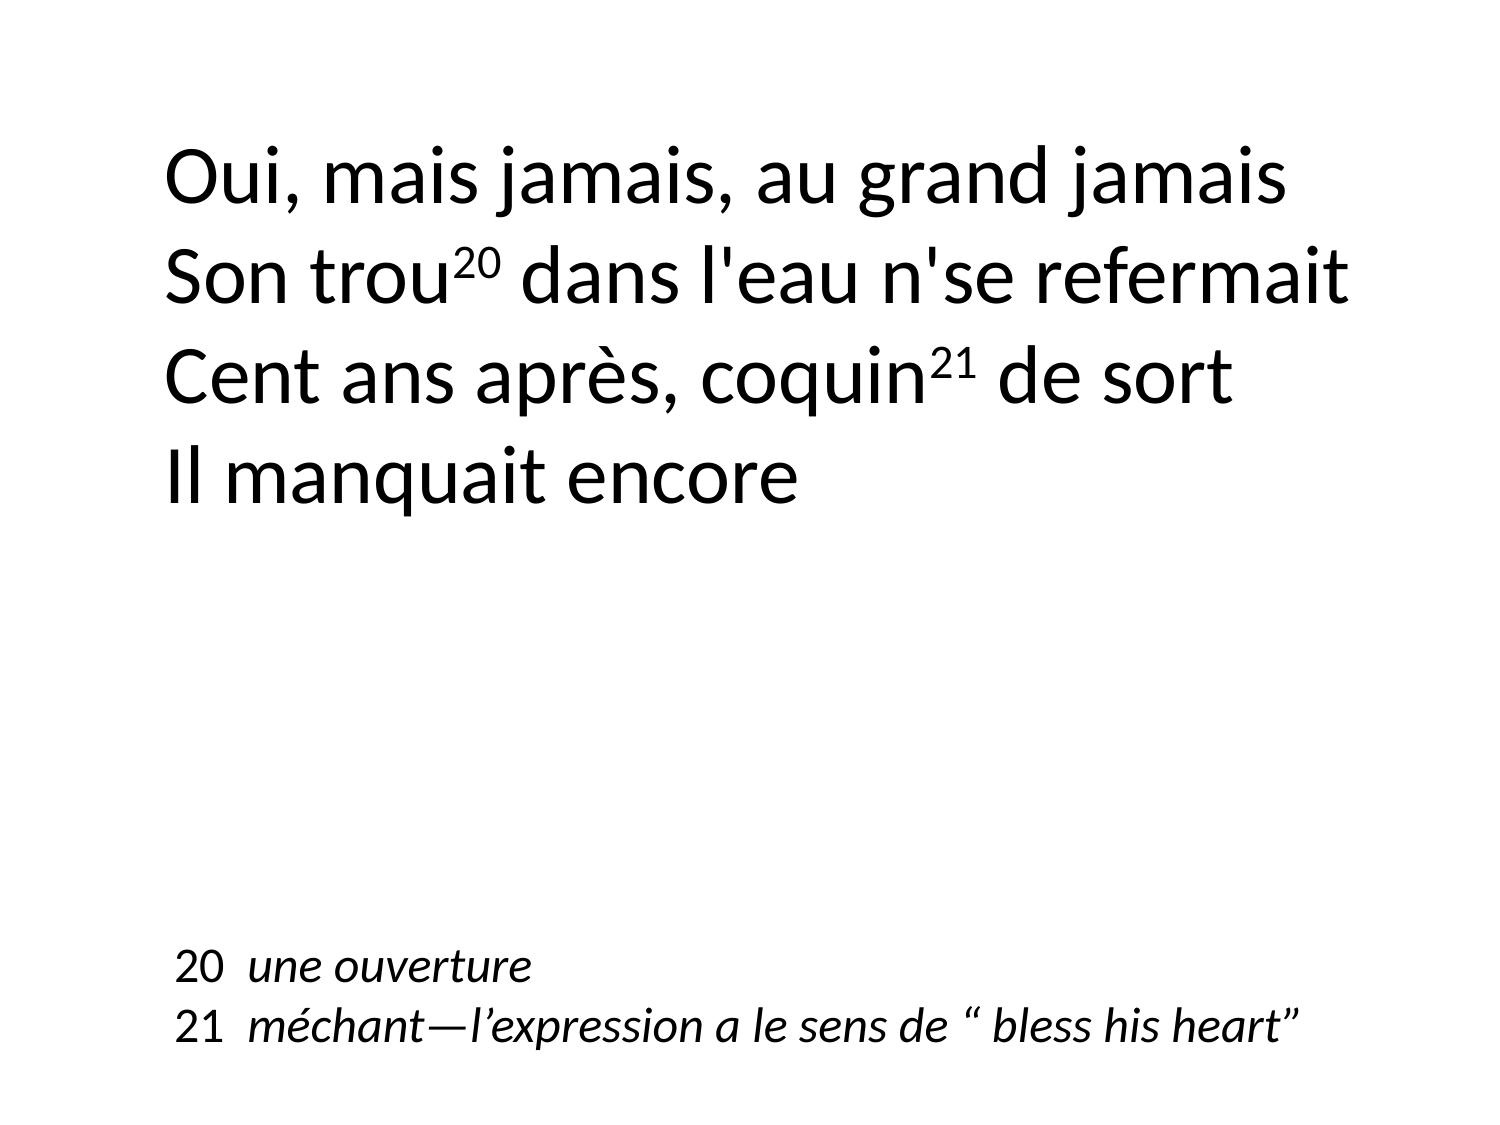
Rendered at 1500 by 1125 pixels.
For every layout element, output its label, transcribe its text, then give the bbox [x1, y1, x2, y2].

text_box Oui, mais jamais, au grand jamais Son trou20 dans l'eau n'se refermait Cent ans après, coquin21 de sort Il manquait encore [149, 112, 1500, 528]
text_box 20 une ouverture 21 méchant—l’expression a le sens de “ bless his heart” [159, 924, 1320, 1060]
